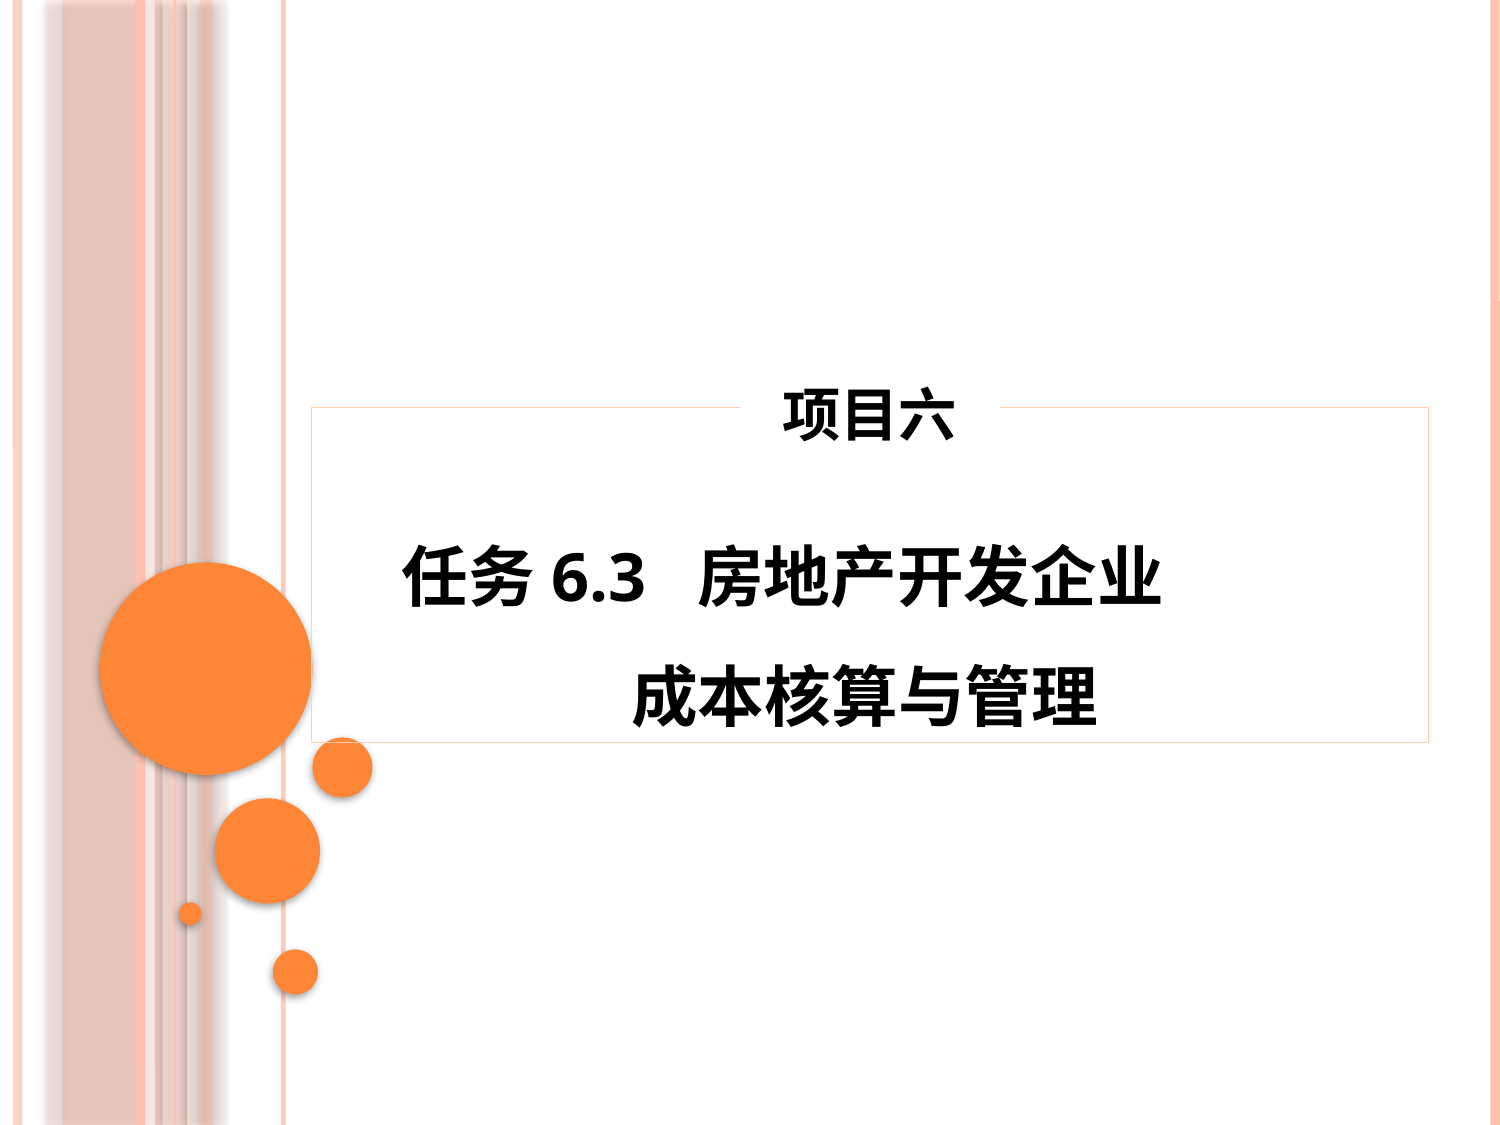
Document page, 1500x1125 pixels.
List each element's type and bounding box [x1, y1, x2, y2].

text_box [311, 369, 1429, 787]
